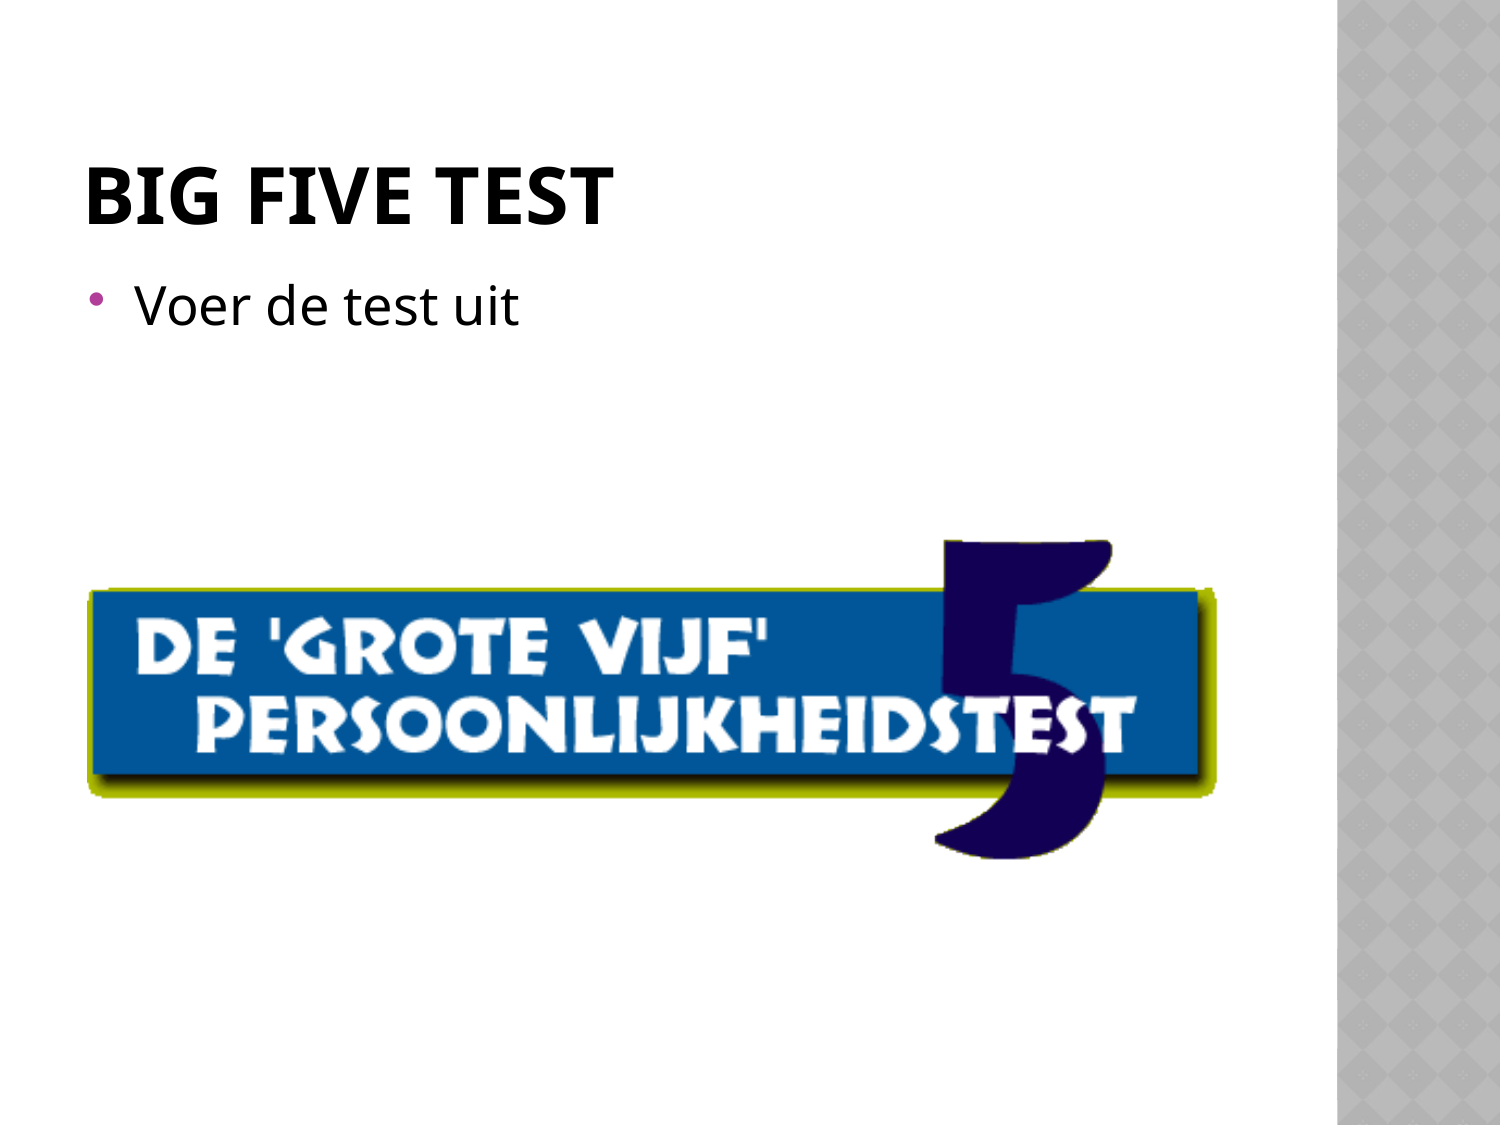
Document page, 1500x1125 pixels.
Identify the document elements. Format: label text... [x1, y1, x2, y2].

picture [87, 526, 1220, 865]
list Voer de test uit [75, 264, 1263, 1059]
title Big Five test [75, 52, 1263, 240]
